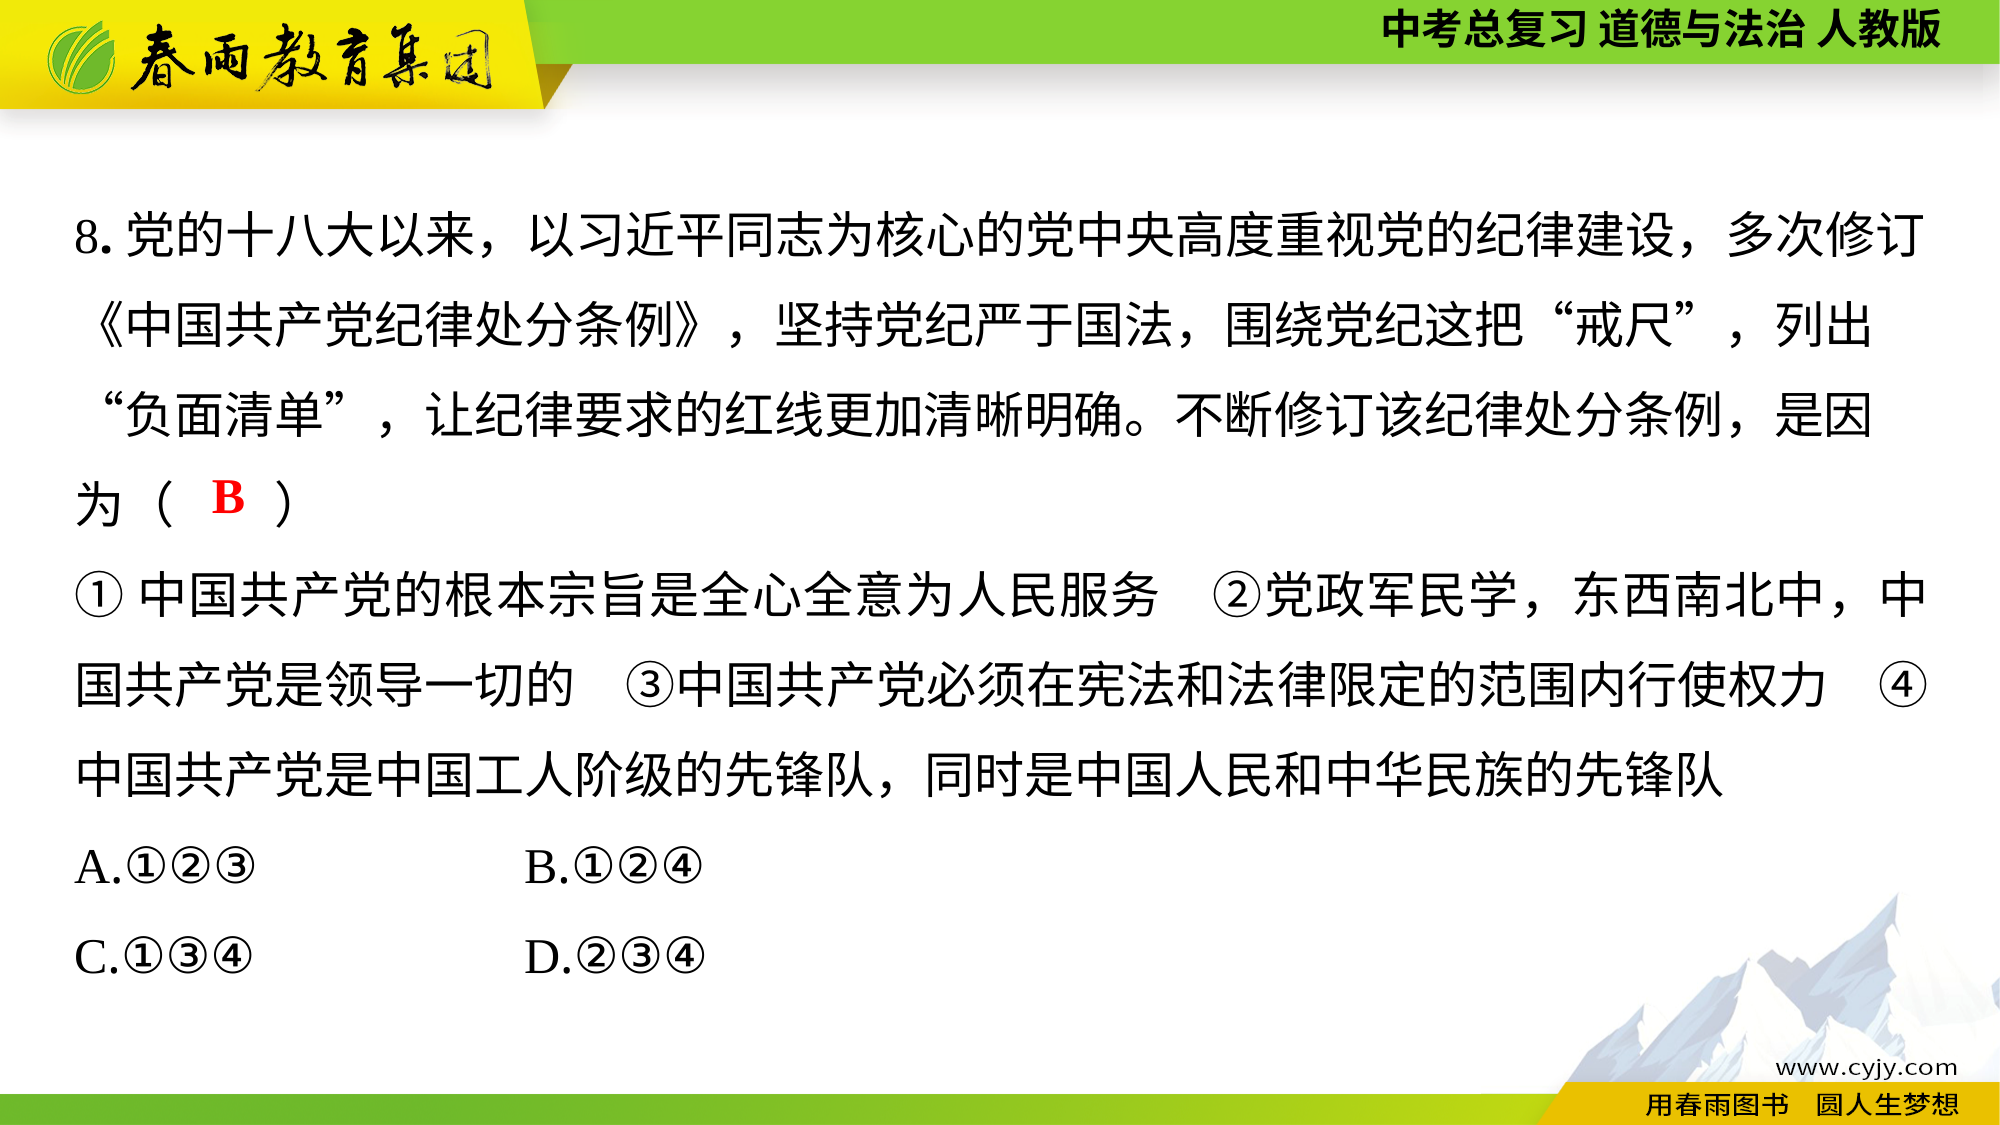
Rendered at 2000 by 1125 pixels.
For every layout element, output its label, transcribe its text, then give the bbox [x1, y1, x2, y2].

text_box B [197, 456, 261, 531]
list 8.党的十八大以来，以习近平同志为核心的党中央高度重视党的纪律建设，多次修订《中国共产党纪律处分条例》，坚持党纪严于国法，围绕党纪这把“戒尺”，列出“负面清单”，让纪律要求的红线更加清晰明确。不断修订该纪律处分条例，是因 为（ ） ①中国共产党的根本宗旨是全心全意为人民服务 ②党政军民学，东西南北中，中国共产党是领导一切的 ③中国共产党必须在宪法和法律限定的范围内行使权力 ④中国共产党是中国工人阶级的先锋队，同时是中国人民和中华民族的先锋队 A.①②③ B.①②④ C.①③④ D.②③④ [59, 166, 1944, 1000]
picture [0, 0, 2000, 1125]
